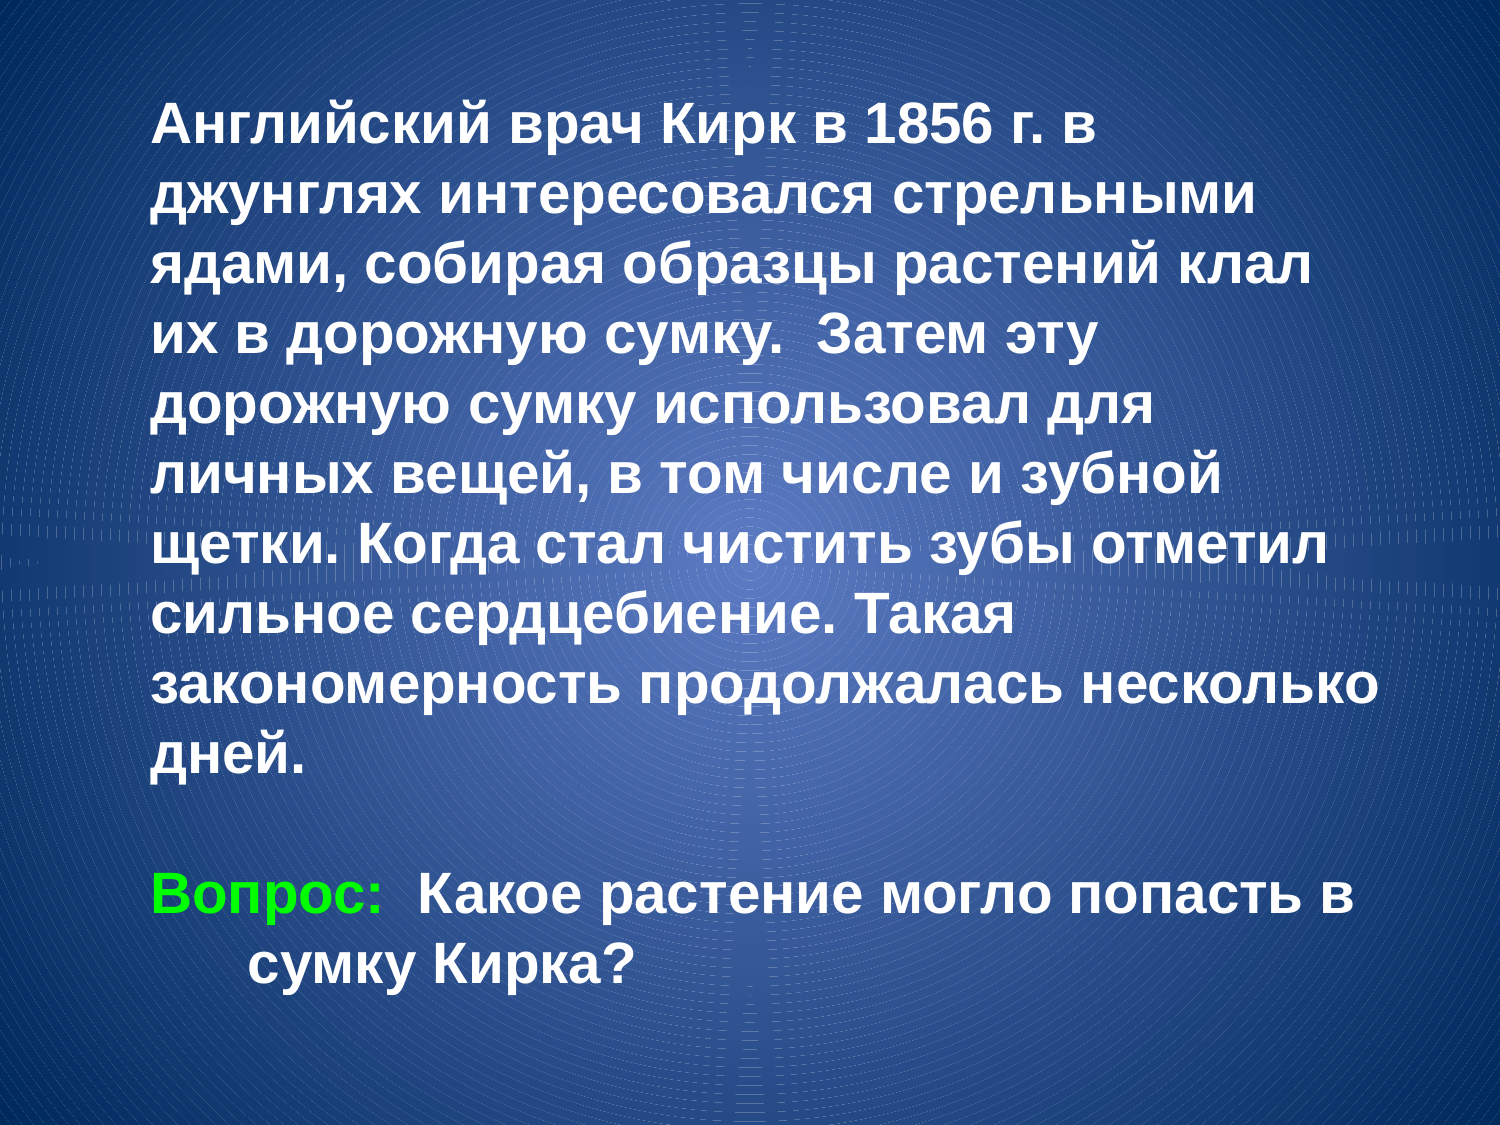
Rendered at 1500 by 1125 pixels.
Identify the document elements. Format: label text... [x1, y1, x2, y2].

text_box Английский врач Кирк в 1856 г. в джунглях интересовался стрельными ядами, собирая образцы растений клал их в дорожную сумку. Затем эту дорожную сумку использовал для личных вещей, в том числе и зубной щетки. Когда стал чистить зубы отметил сильное сердцебиение. Такая закономерность продолжалась несколько дней. Вопрос: Какое растение могло попасть в сумку Кирка? [135, 78, 1400, 1073]
